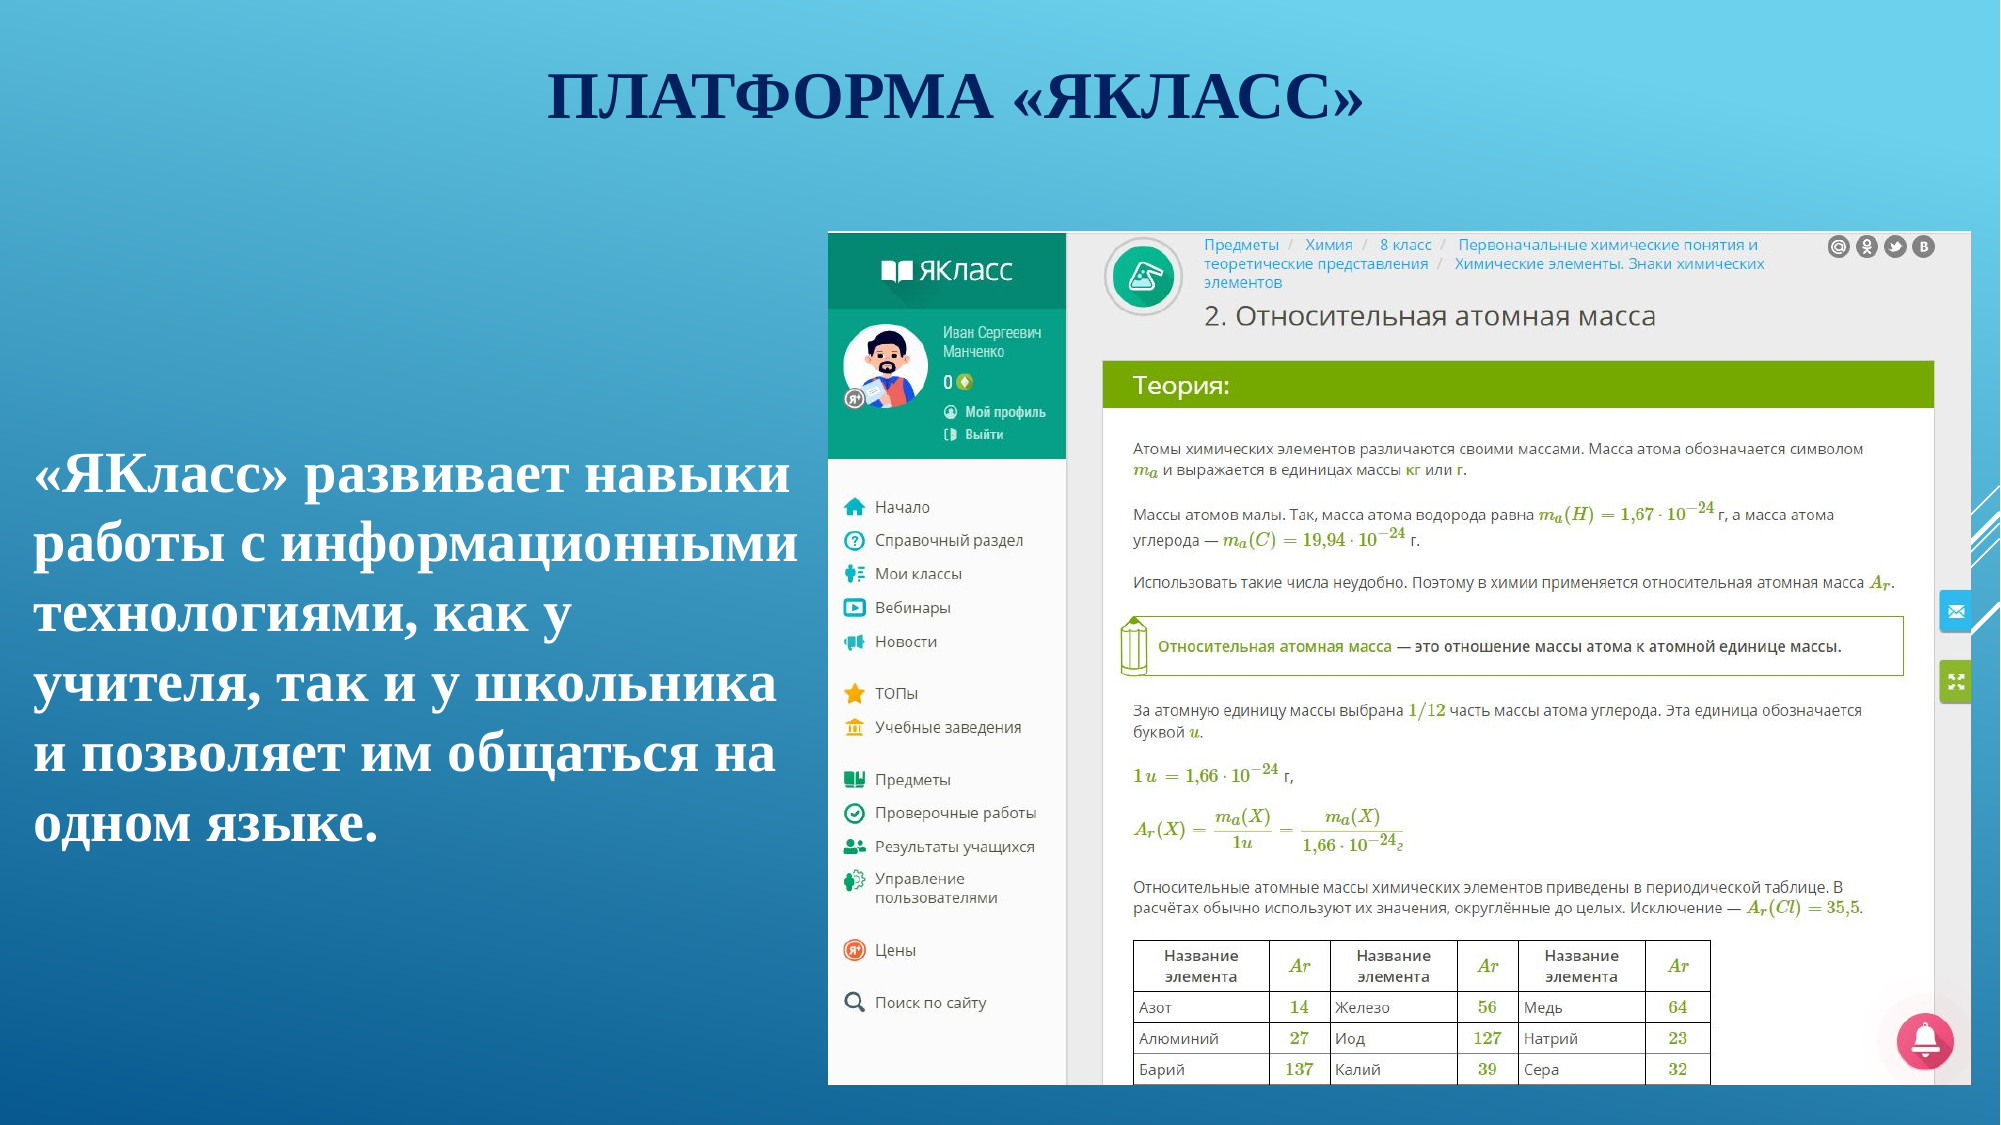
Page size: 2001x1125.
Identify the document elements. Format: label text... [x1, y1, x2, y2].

title Платформа «Якласс» [395, 38, 1519, 146]
picture [828, 231, 1971, 1086]
text_box «ЯКласс» развивает навыки работы с информационными технологиями, как у учителя, так и у школьника и позволяет им общаться на одном языке. [19, 426, 828, 861]
